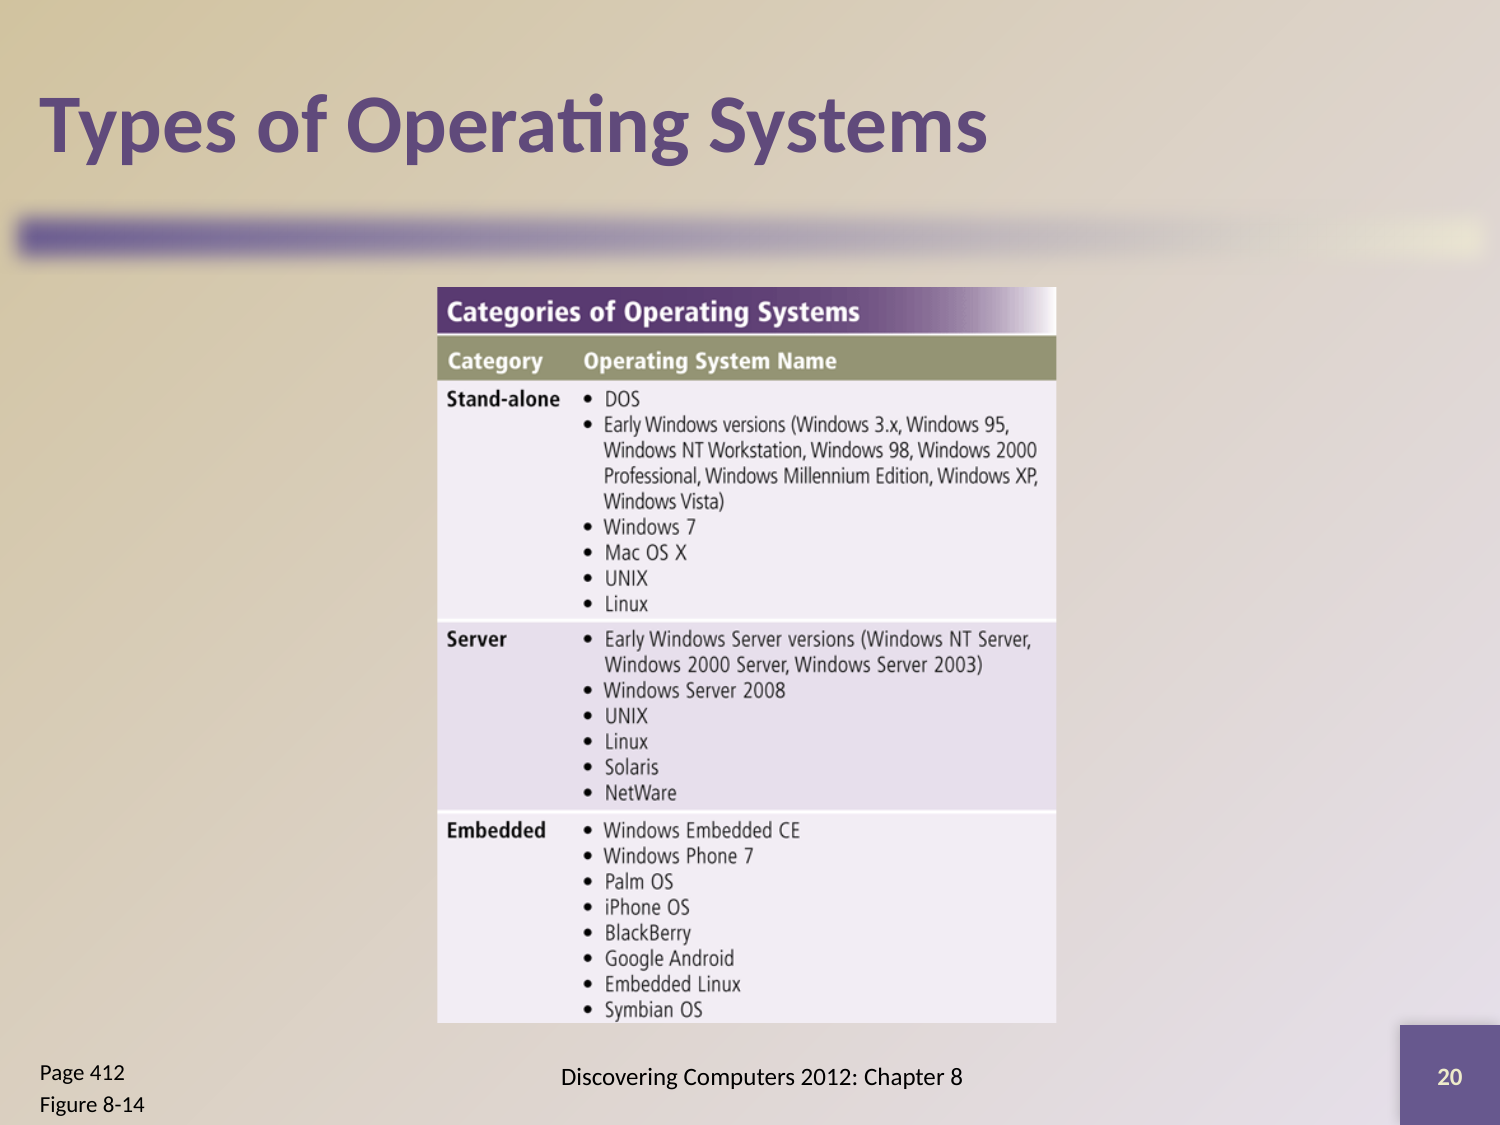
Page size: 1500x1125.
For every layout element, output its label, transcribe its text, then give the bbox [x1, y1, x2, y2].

list Page 412 Figure 8-14 [24, 1050, 300, 1125]
title Types of Operating Systems [24, 24, 1475, 213]
slide_number 20 [1400, 1025, 1500, 1125]
footer Discovering Computers 2012: Chapter 8 [450, 1037, 1075, 1113]
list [437, 287, 1057, 1023]
